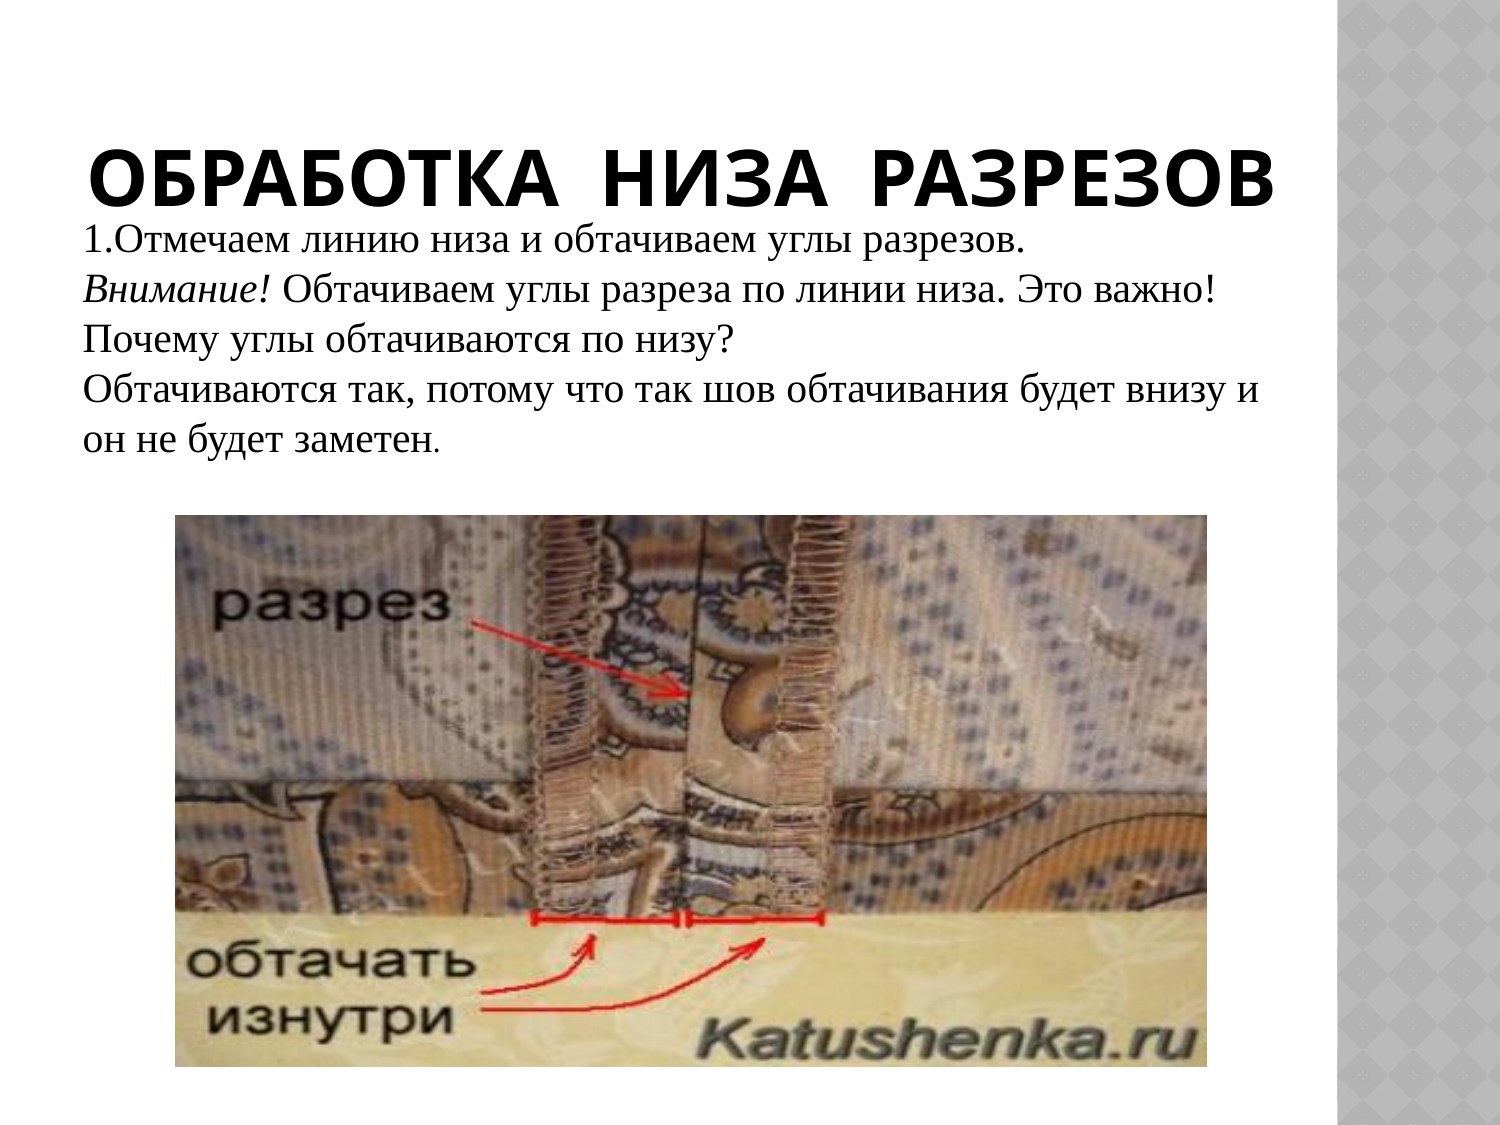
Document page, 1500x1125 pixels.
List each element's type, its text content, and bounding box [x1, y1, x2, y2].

list 1.Отмечаем линию низа и обтачиваем углы разрезов. Внимание! Обтачиваем углы разреза по линии низа. Это важно! Почему углы обтачиваются по низу? Обтачиваются так, потому что так шов обтачивания будет внизу и он не будет заметен. [75, 210, 1289, 504]
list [175, 515, 1208, 1067]
title Обработка низа разрезов [75, 37, 1289, 210]
